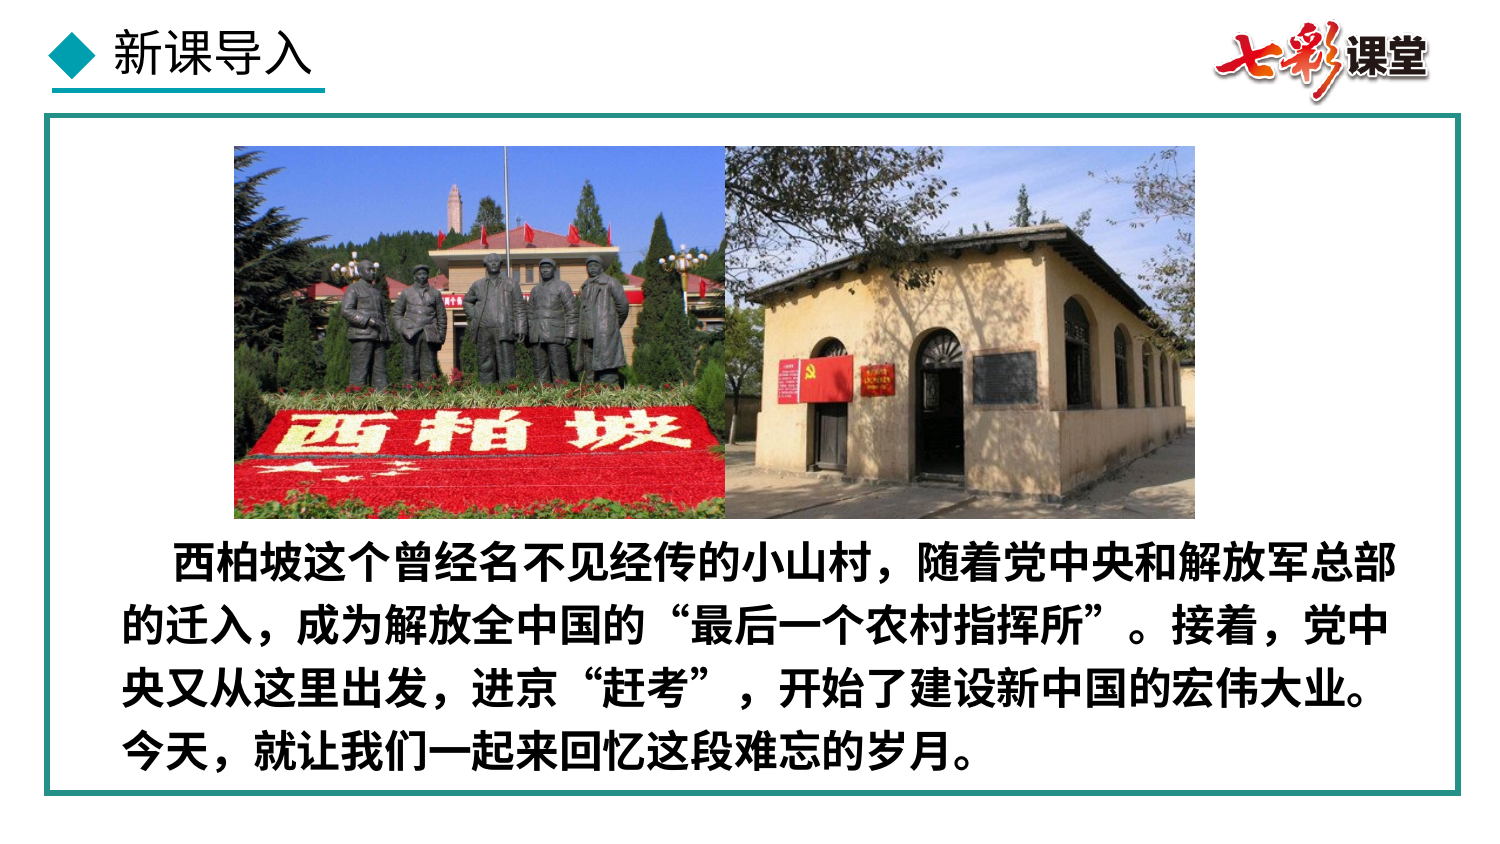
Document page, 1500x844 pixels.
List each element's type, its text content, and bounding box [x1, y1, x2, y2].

picture [1210, 15, 1434, 106]
text_box 西柏坡这个曾经名不见经传的小山村，随着党中央和解放军总部的迁入，成为解放全中国的“最后一个农村指挥所”。接着，党中央又从这里出发，进京“赶考”，开始了建设新中国的宏伟大业。今天，就让我们一起来回忆这段难忘的岁月。 [110, 519, 1438, 783]
picture [233, 145, 1196, 520]
